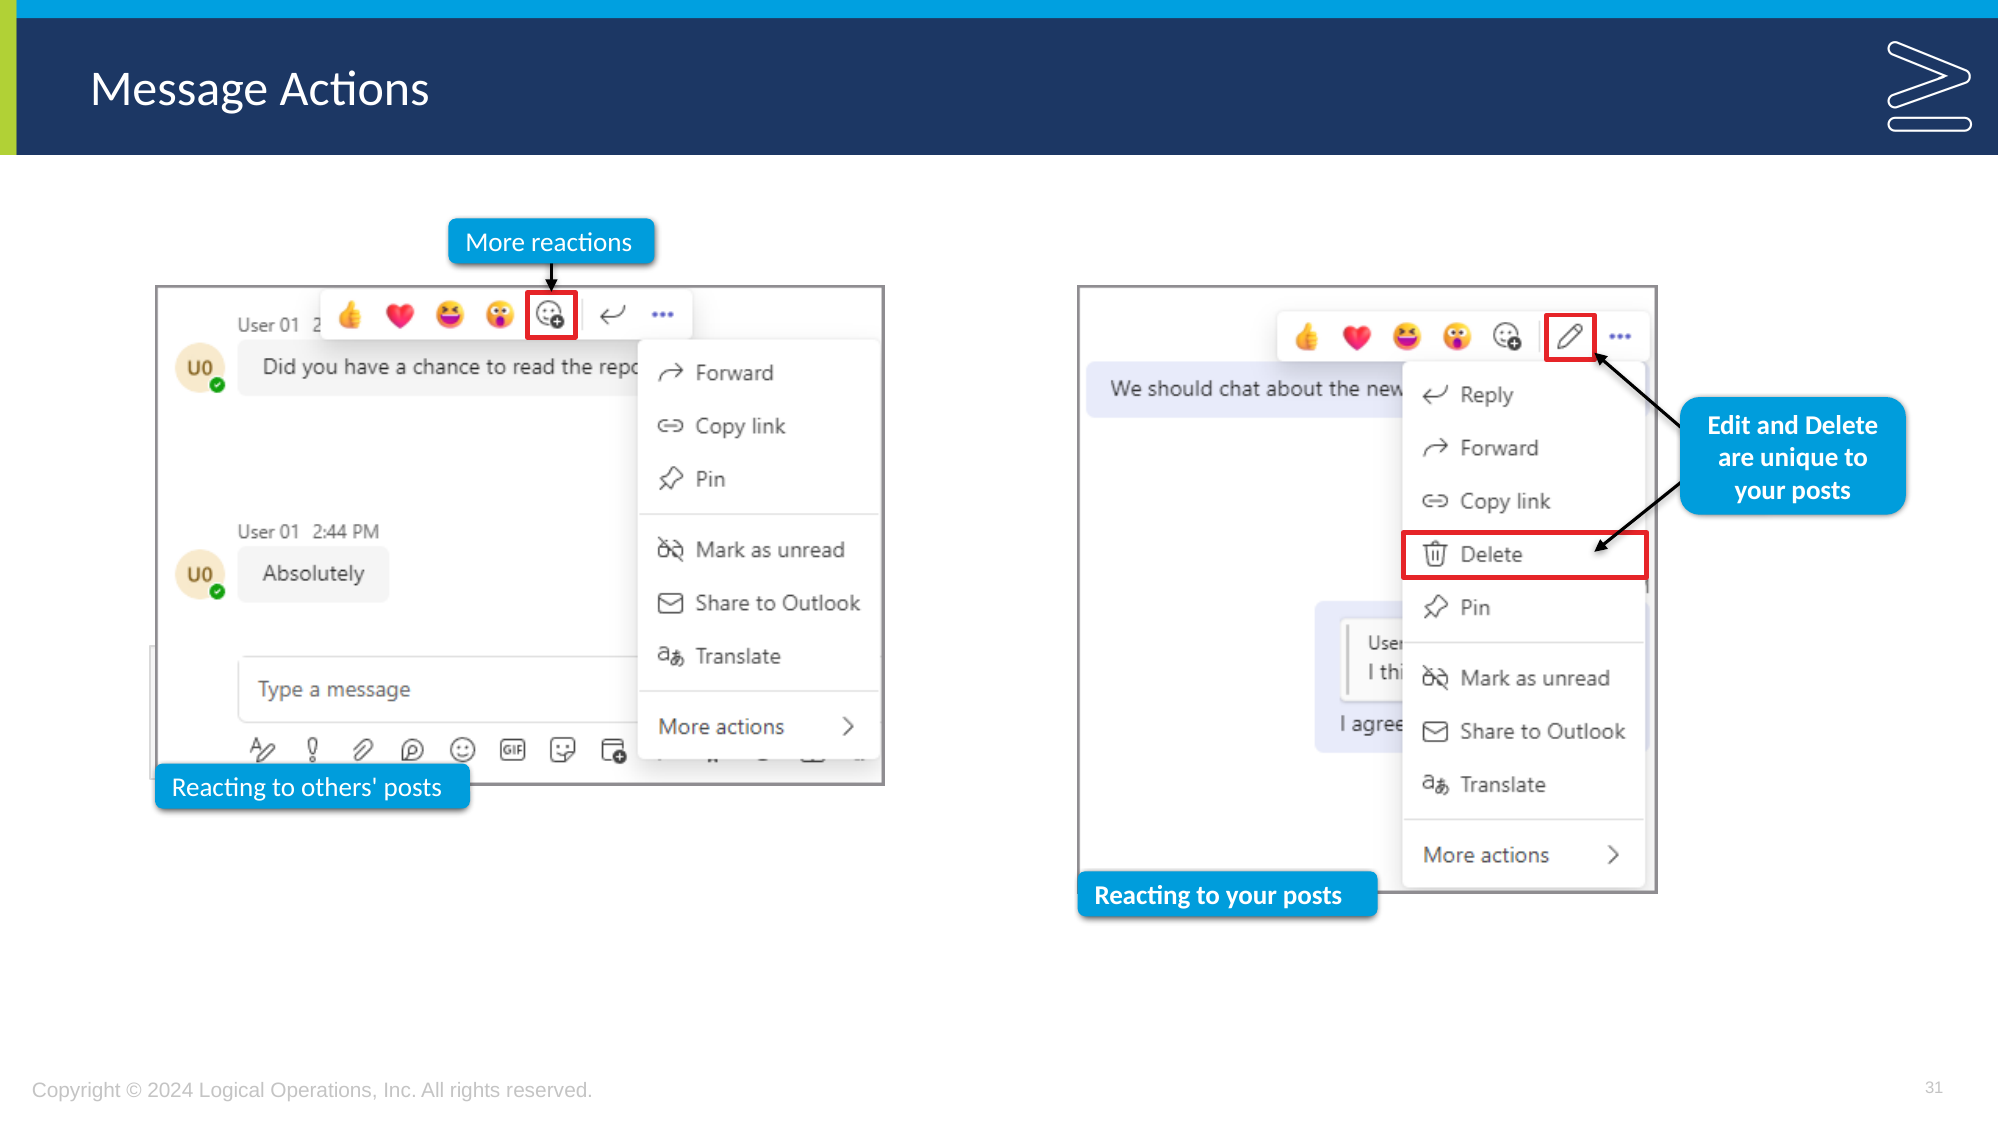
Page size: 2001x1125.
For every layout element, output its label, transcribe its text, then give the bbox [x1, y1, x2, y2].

text_box [150, 190, 1906, 875]
picture [1850, 19, 1998, 155]
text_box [1077, 285, 1907, 917]
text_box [154, 218, 886, 809]
title Message Actions [74, 16, 1850, 155]
picture [0, 0, 74, 155]
slide_number 31 [1491, 1057, 1959, 1118]
picture [150, 646, 154, 779]
